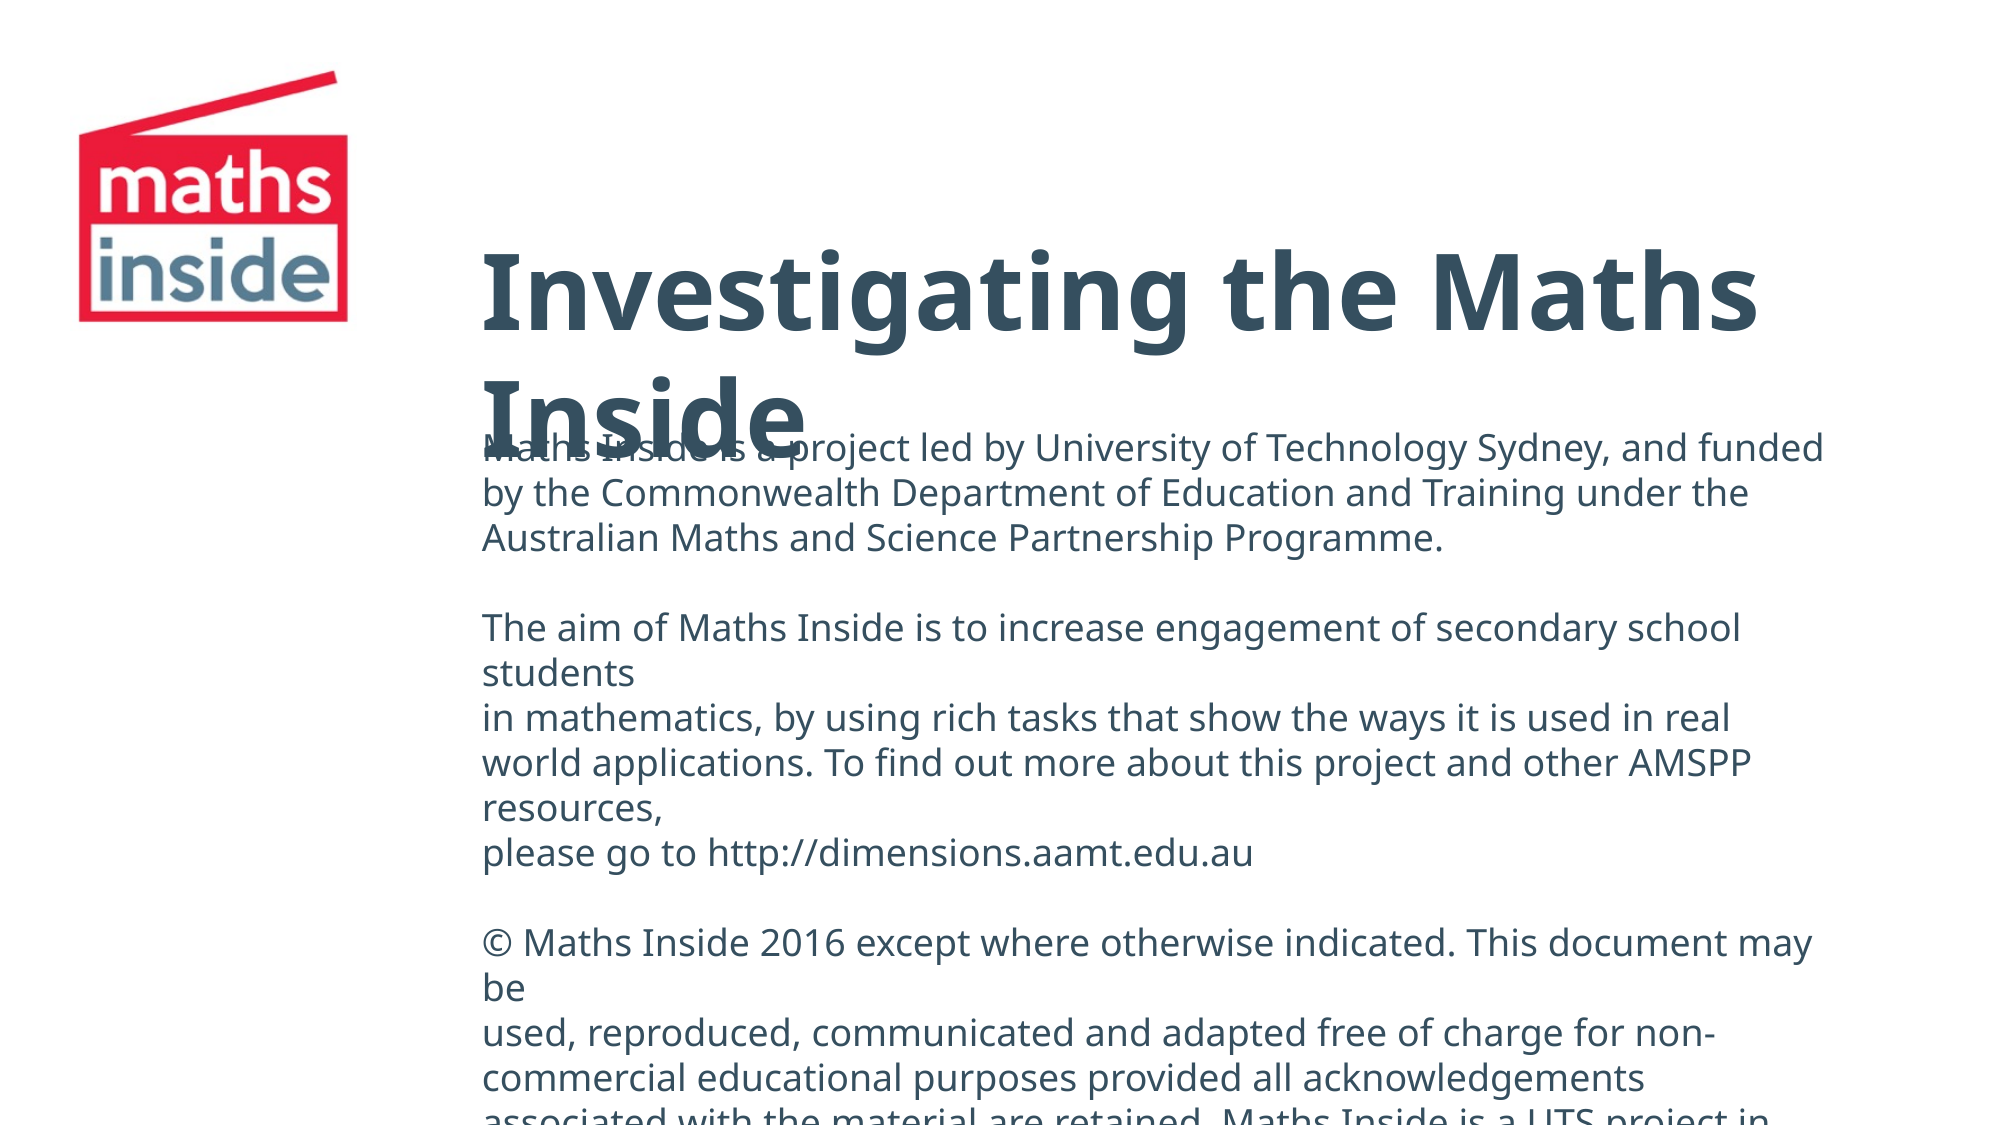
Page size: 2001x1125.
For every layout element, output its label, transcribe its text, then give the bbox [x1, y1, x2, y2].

text_box Maths Inside is a project led by University of Technology Sydney, and funded by the Commonwealth Department of Education and Training under the Australian Maths and Science Partnership Programme. The aim of Maths Inside is to increase engagement of secondary school students in mathematics, by using rich tasks that show the ways it is used in real world applications. To find out more about this project and other AMSPP resources, please go to http://dimensions.aamt.edu.au © Maths Inside 2016 except where otherwise indicated. This document may be used, reproduced, communicated and adapted free of charge for non-commercial educational purposes provided all acknowledgements associated with the material are retained. Maths Inside is a UTS project in collaboration with CSIRO and AAMT. [475, 417, 1840, 1102]
text_box Investigating the Maths Inside [475, 217, 1885, 372]
picture [70, 62, 357, 331]
